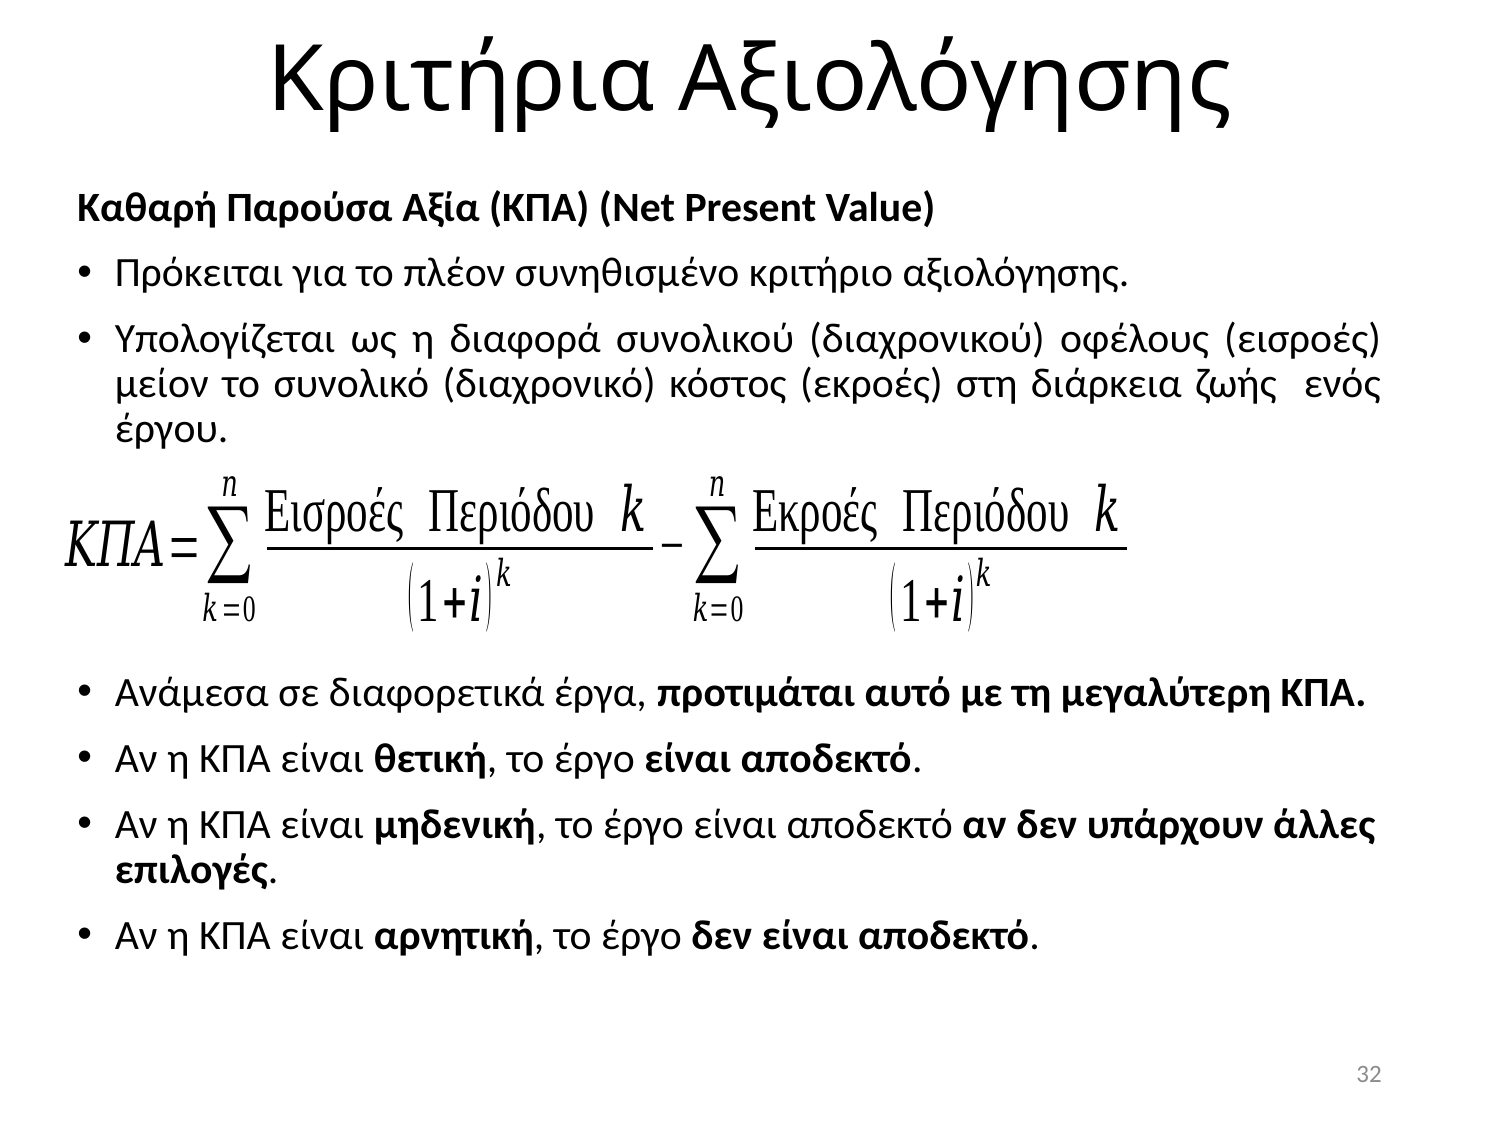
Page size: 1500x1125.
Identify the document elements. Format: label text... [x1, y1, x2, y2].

list Καθαρή Παρούσα Αξία (ΚΠΑ) (Net Present Value) Πρόκειται για το πλέον συνηθισμένο κριτήριο αξιολόγησης. Υπολογίζεται ως η διαφορά συνολικού (διαχρονικού) οφέλους (εισροές) μείον το συνολικό (διαχρονικό) κόστος (εκροές) στη διάρκεια ζωής ενός έργου. Ανάμεσα σε διαφορετικά έργα, προτιμάται αυτό με τη μεγαλύτερη ΚΠΑ. Αν η ΚΠΑ είναι θετική, το έργο είναι αποδεκτό. Αν η ΚΠΑ είναι μηδενική, το έργο είναι αποδεκτό αν δεν υπάρχουν άλλες επιλογές. Αν η ΚΠΑ είναι αρνητική, το έργο δεν είναι αποδεκτό. [62, 177, 1397, 971]
slide_number 32 [1059, 1042, 1397, 1103]
title Κριτήρια Αξιολόγησης [0, 0, 1500, 161]
